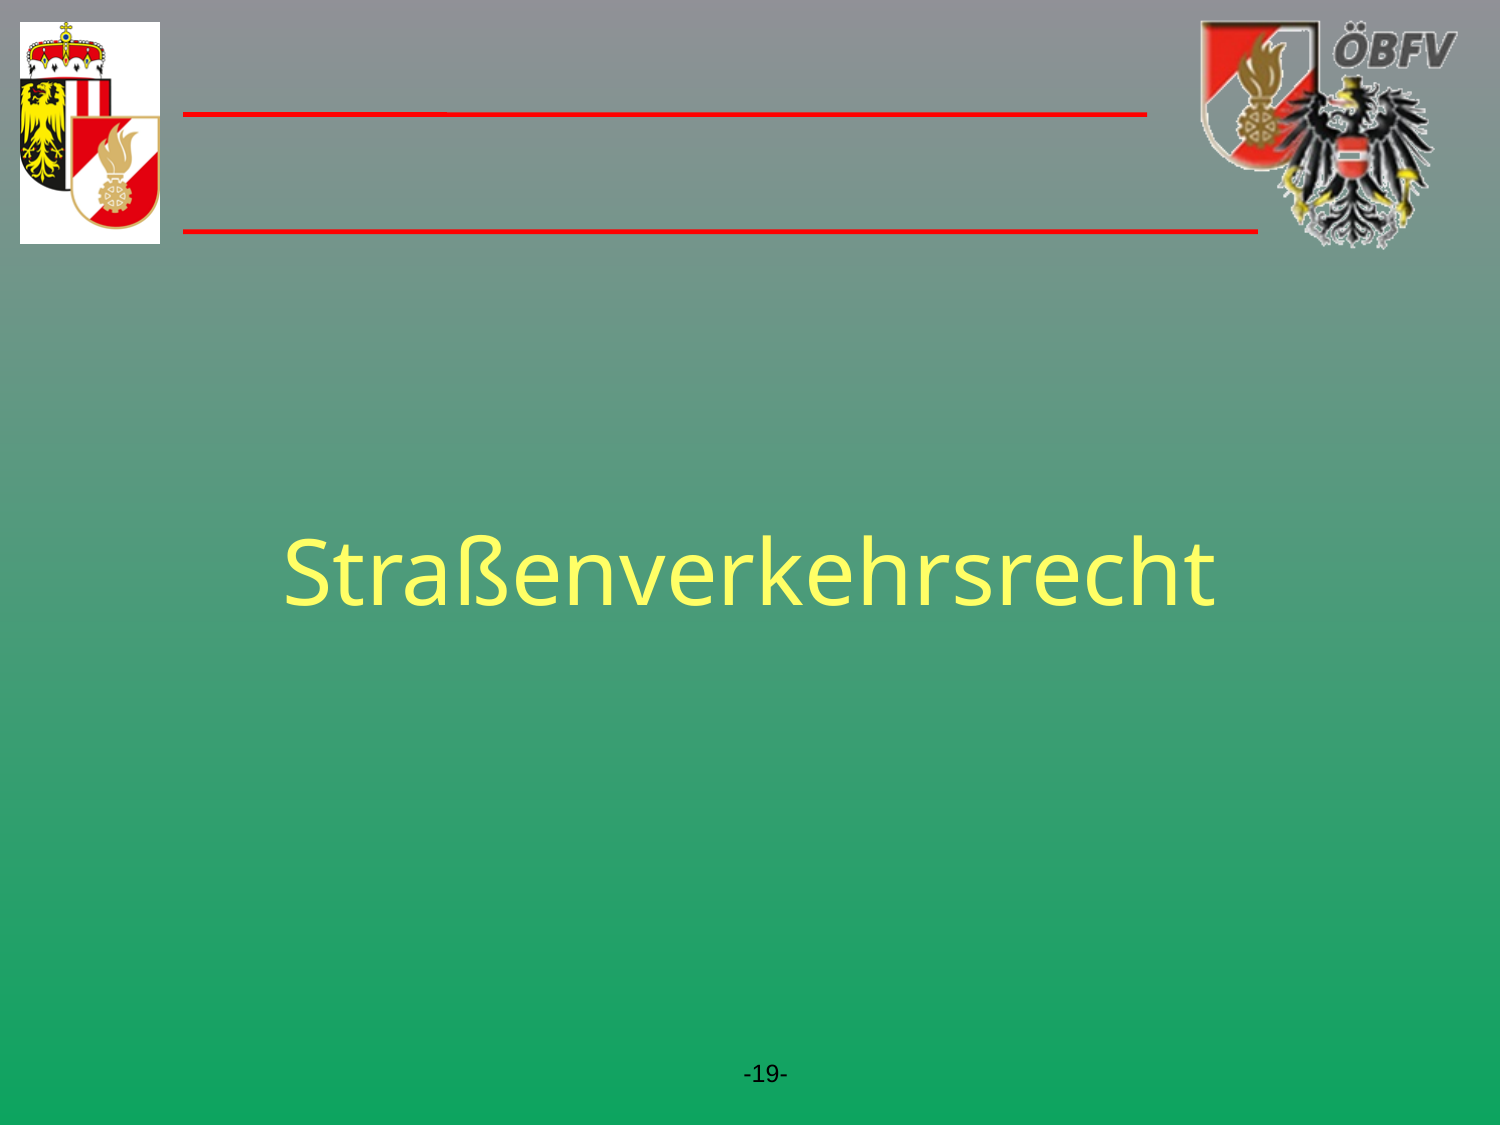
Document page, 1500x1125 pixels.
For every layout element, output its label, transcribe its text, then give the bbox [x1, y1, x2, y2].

title Straßenverkehrsrecht [112, 474, 1388, 663]
picture [20, 22, 160, 244]
slide_number -19- [609, 1049, 923, 1101]
picture [1198, 18, 1464, 256]
